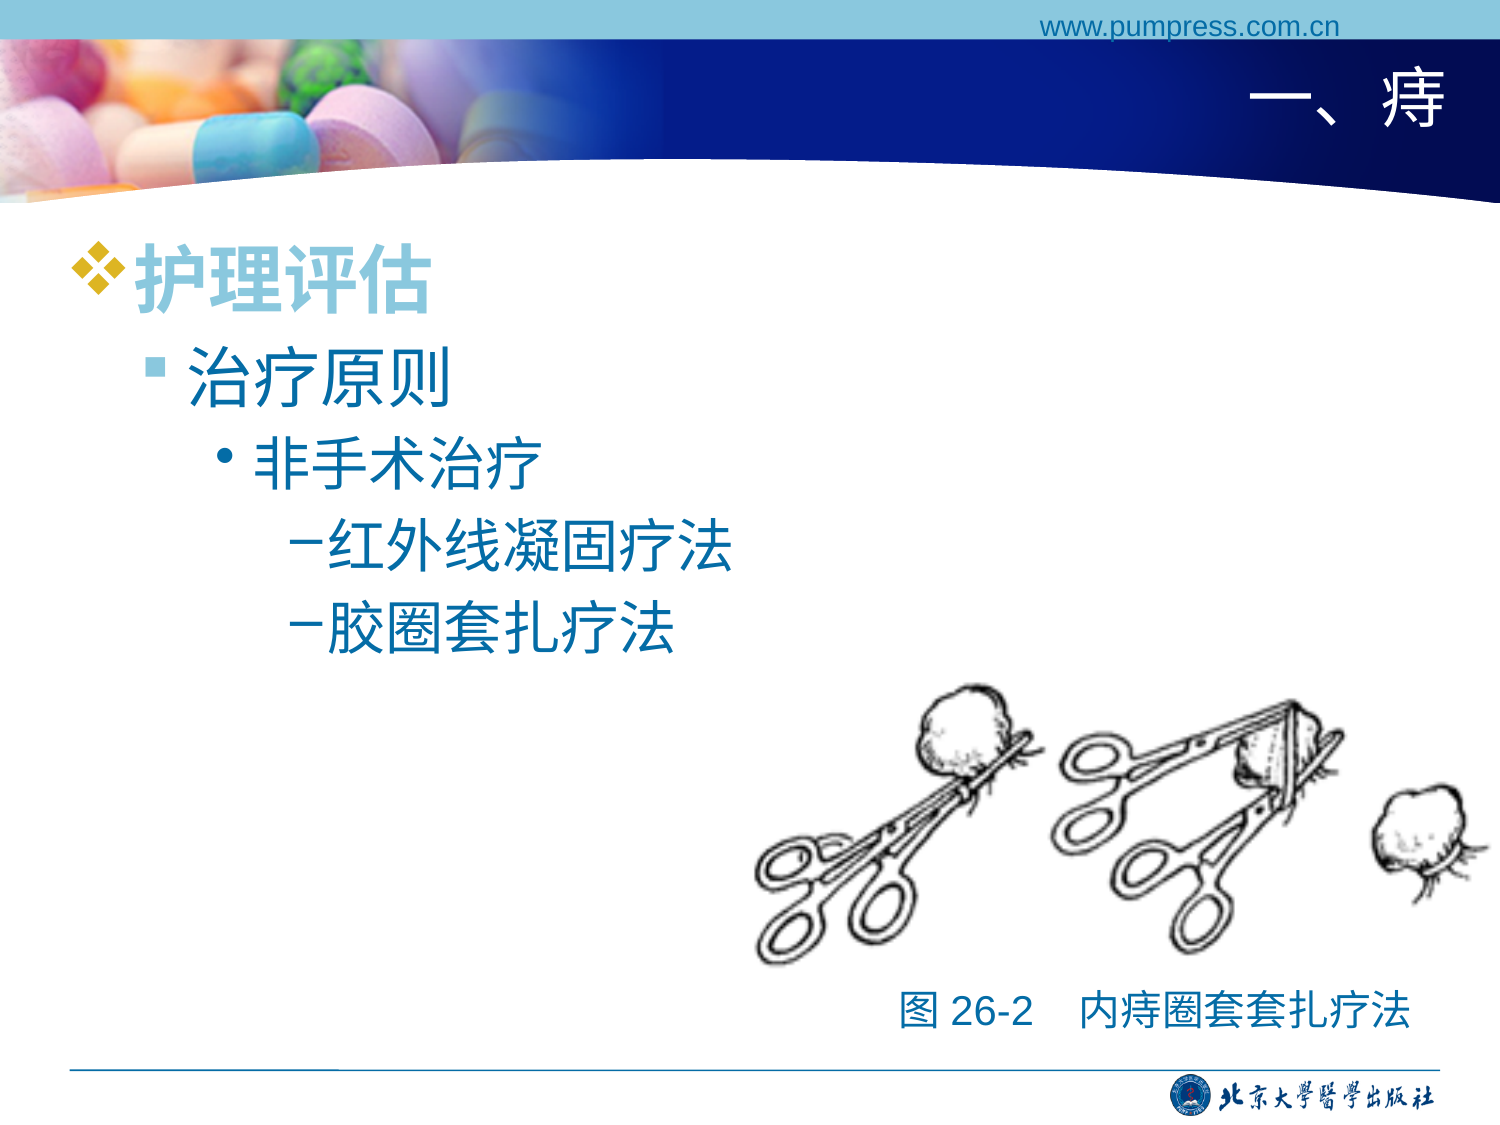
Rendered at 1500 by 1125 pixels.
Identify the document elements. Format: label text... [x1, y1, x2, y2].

picture [1170, 1074, 1436, 1118]
list 护理评估 治疗原则 非手术治疗 红外线凝固疗法 胶圈套扎疗法 [49, 224, 1463, 1026]
slide_number www.pumpress.com.cn [1025, 0, 1463, 38]
picture [736, 633, 1500, 988]
text_box 图26-2 内痔圈套套扎疗法 [883, 996, 1428, 1041]
title 一、痔 [137, 49, 1463, 143]
picture [0, 40, 1500, 203]
